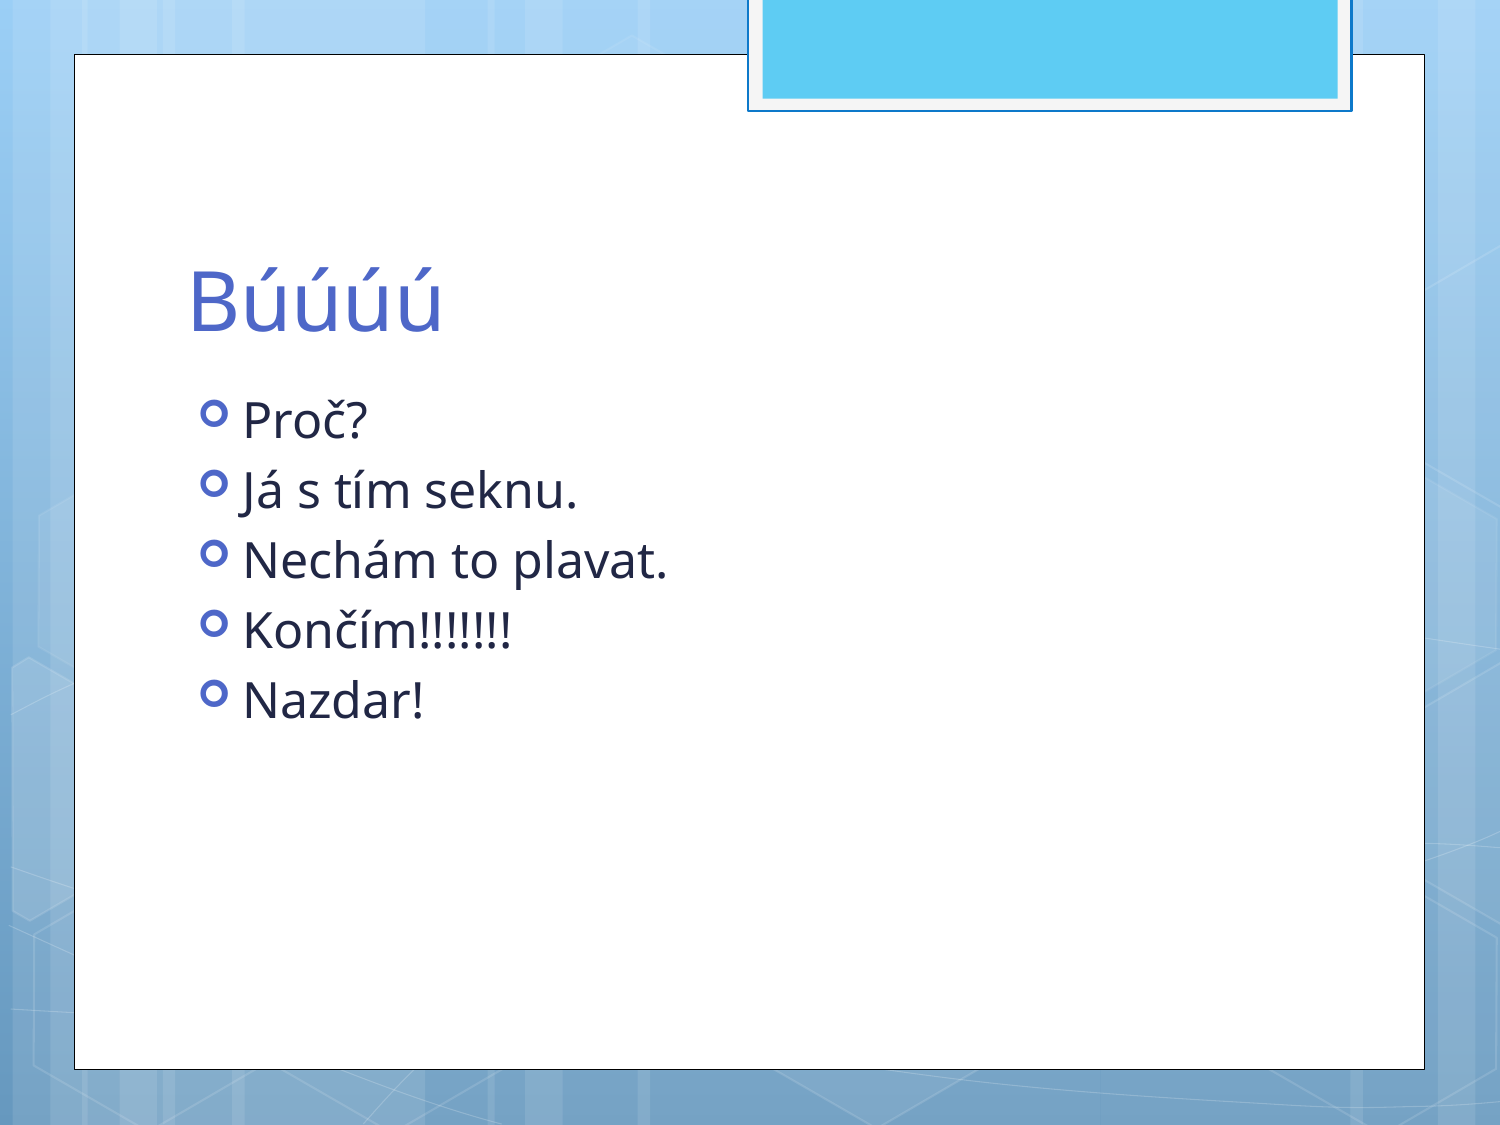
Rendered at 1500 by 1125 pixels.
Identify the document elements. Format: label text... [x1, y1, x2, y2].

list Proč? Já s tím seknu. Nechám to plavat. Končím!!!!!!! Nazdar! [171, 381, 1283, 957]
title Búúúú [171, 168, 1324, 357]
